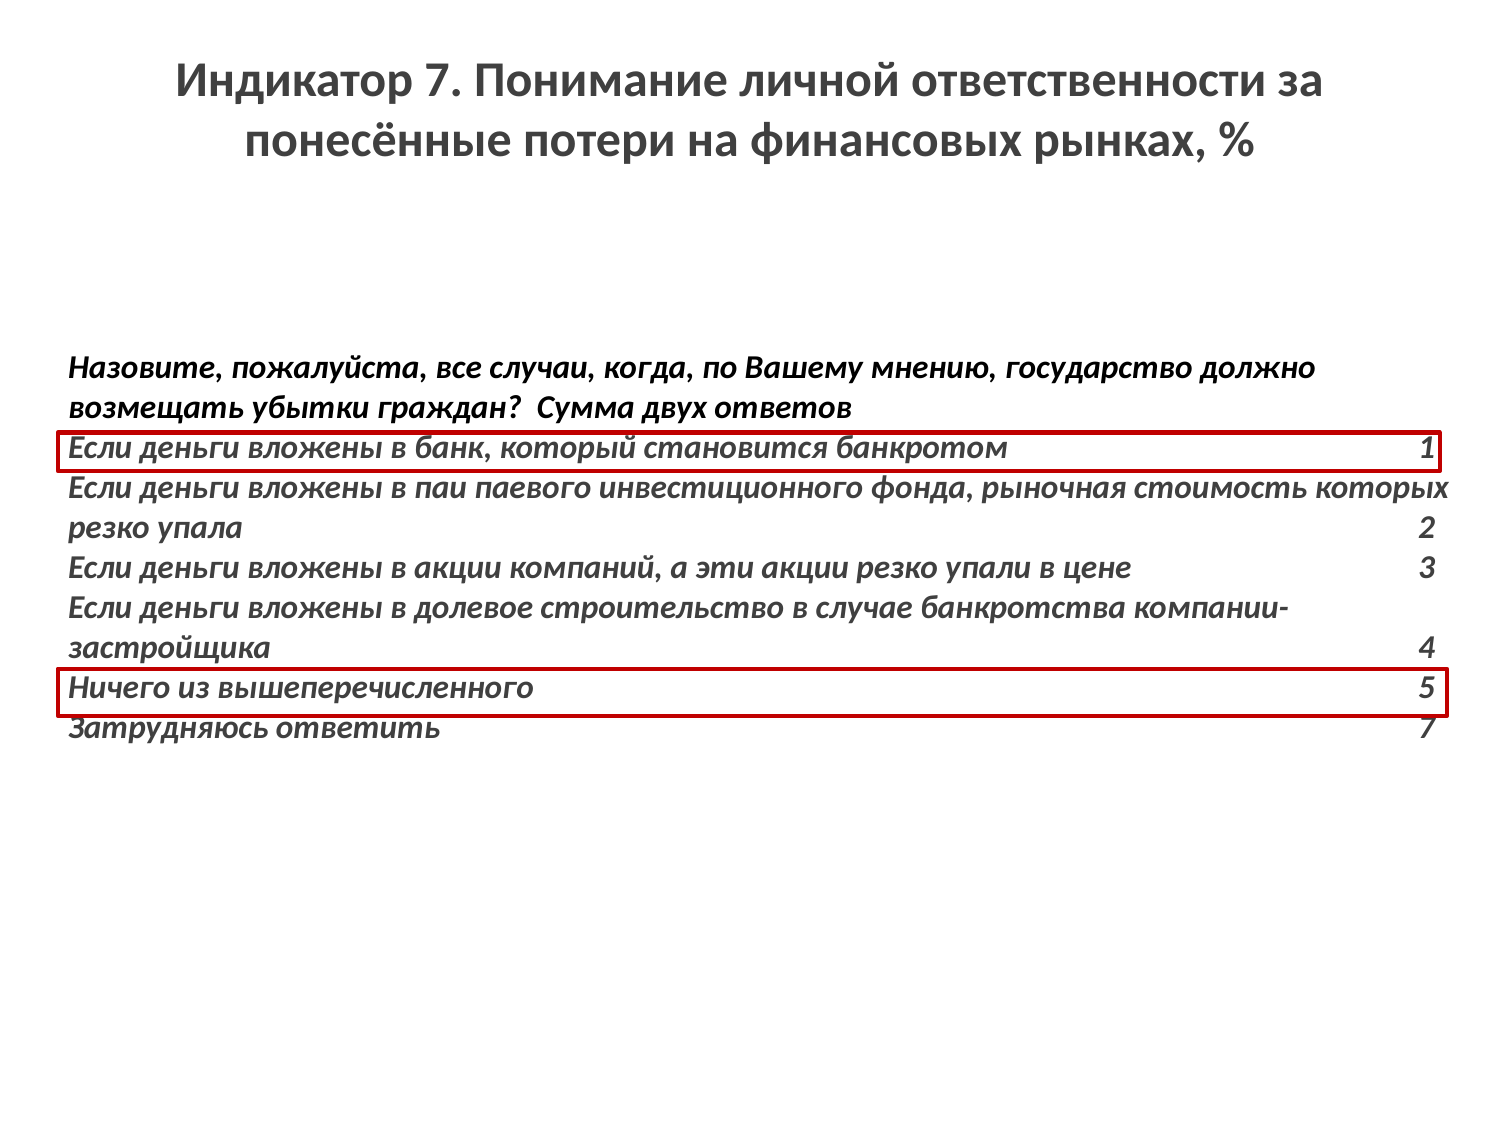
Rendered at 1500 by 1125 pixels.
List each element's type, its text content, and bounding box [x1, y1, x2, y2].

text_box [56, 667, 1449, 718]
text_box [56, 430, 1442, 473]
list Назовите, пожалуйста, все случаи, когда, по Вашему мнению, государство должно возмещать убытки граждан? Сумма двух ответов Если деньги вложены в банк, который становится банкротом 1 Если деньги вложены в паи паевого инвестиционного фонда, рыночная стоимость которых резко упала 2 Если деньги вложены в акции компаний, а эти акции резко упали в цене 3 Если деньги вложены в долевое строительство в случае банкротства компании-застройщика 4 Ничего из вышеперечисленного 5 Затрудняюсь ответить 7 [53, 338, 1483, 764]
title Индикатор 7. Понимание личной ответственности за понесённые потери на финансовых рынках, % [88, 42, 1412, 231]
